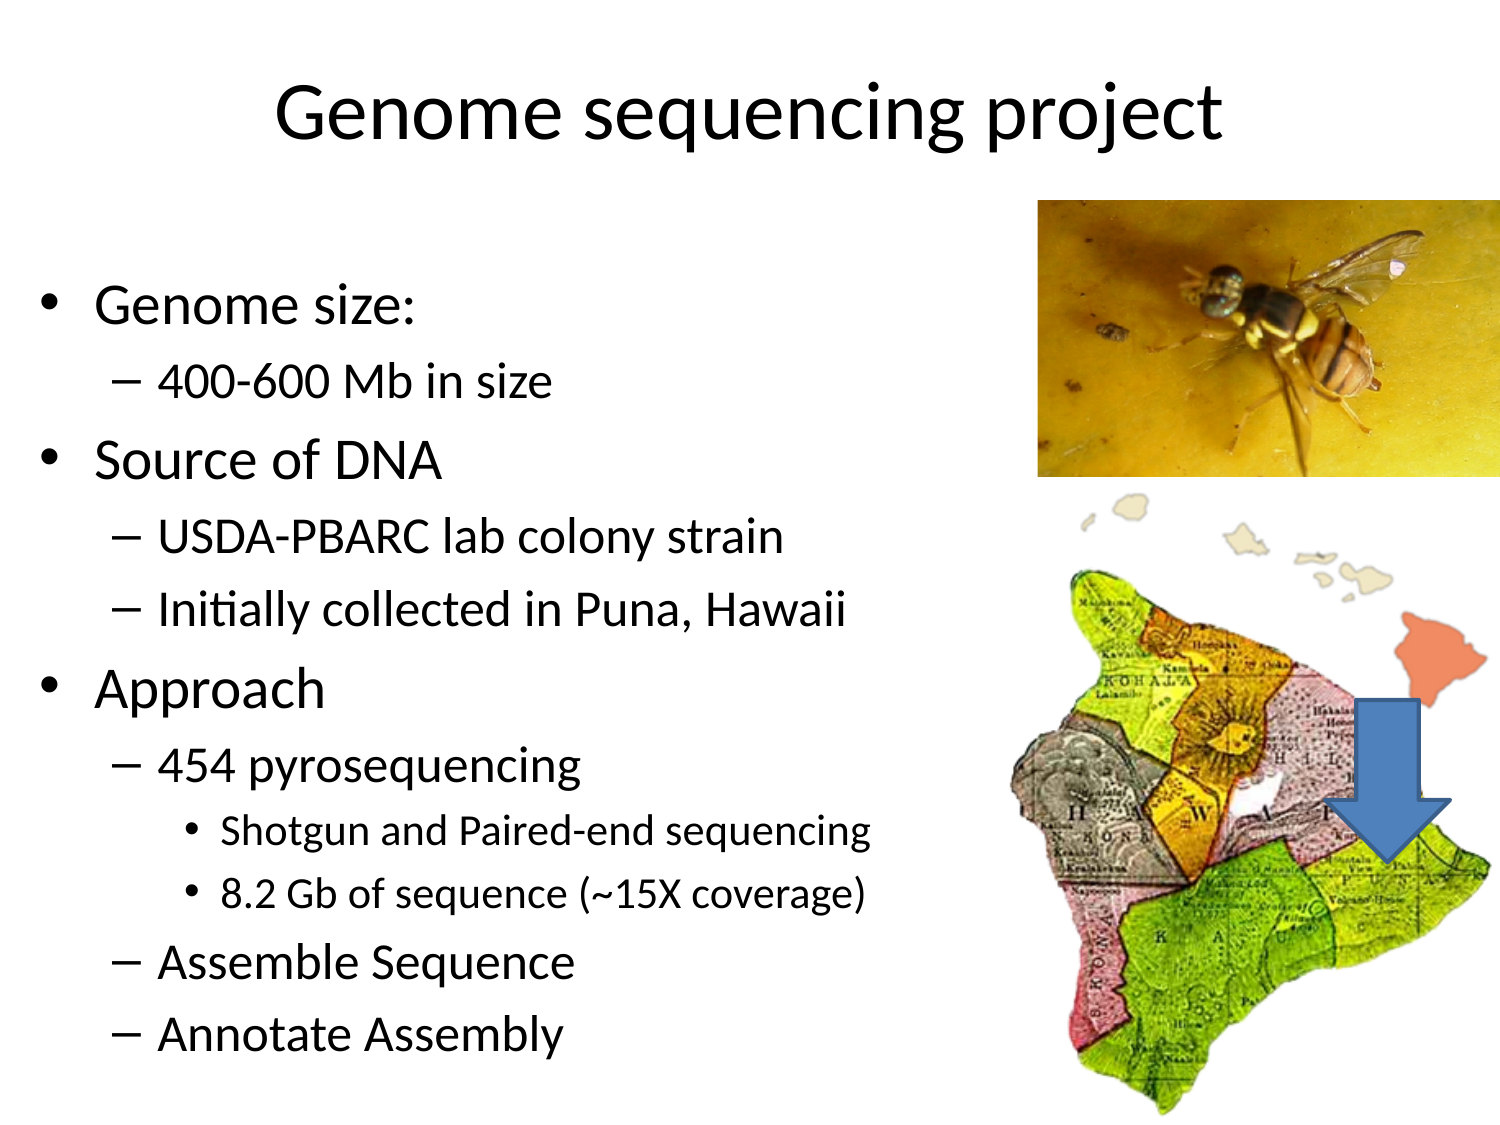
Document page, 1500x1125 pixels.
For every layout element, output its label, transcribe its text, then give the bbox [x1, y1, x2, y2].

picture [999, 199, 1500, 1125]
title Genome sequencing project [74, 12, 1426, 201]
list Genome size: 400-600 Mb in size Source of DNA USDA-PBARC lab colony strain Initially collected in Puna, Hawaii Approach 454 pyrosequencing Shotgun and Paired-end sequencing 8.2 Gb of sequence (~15X coverage) Assemble Sequence Annotate Assembly [24, 257, 988, 1076]
